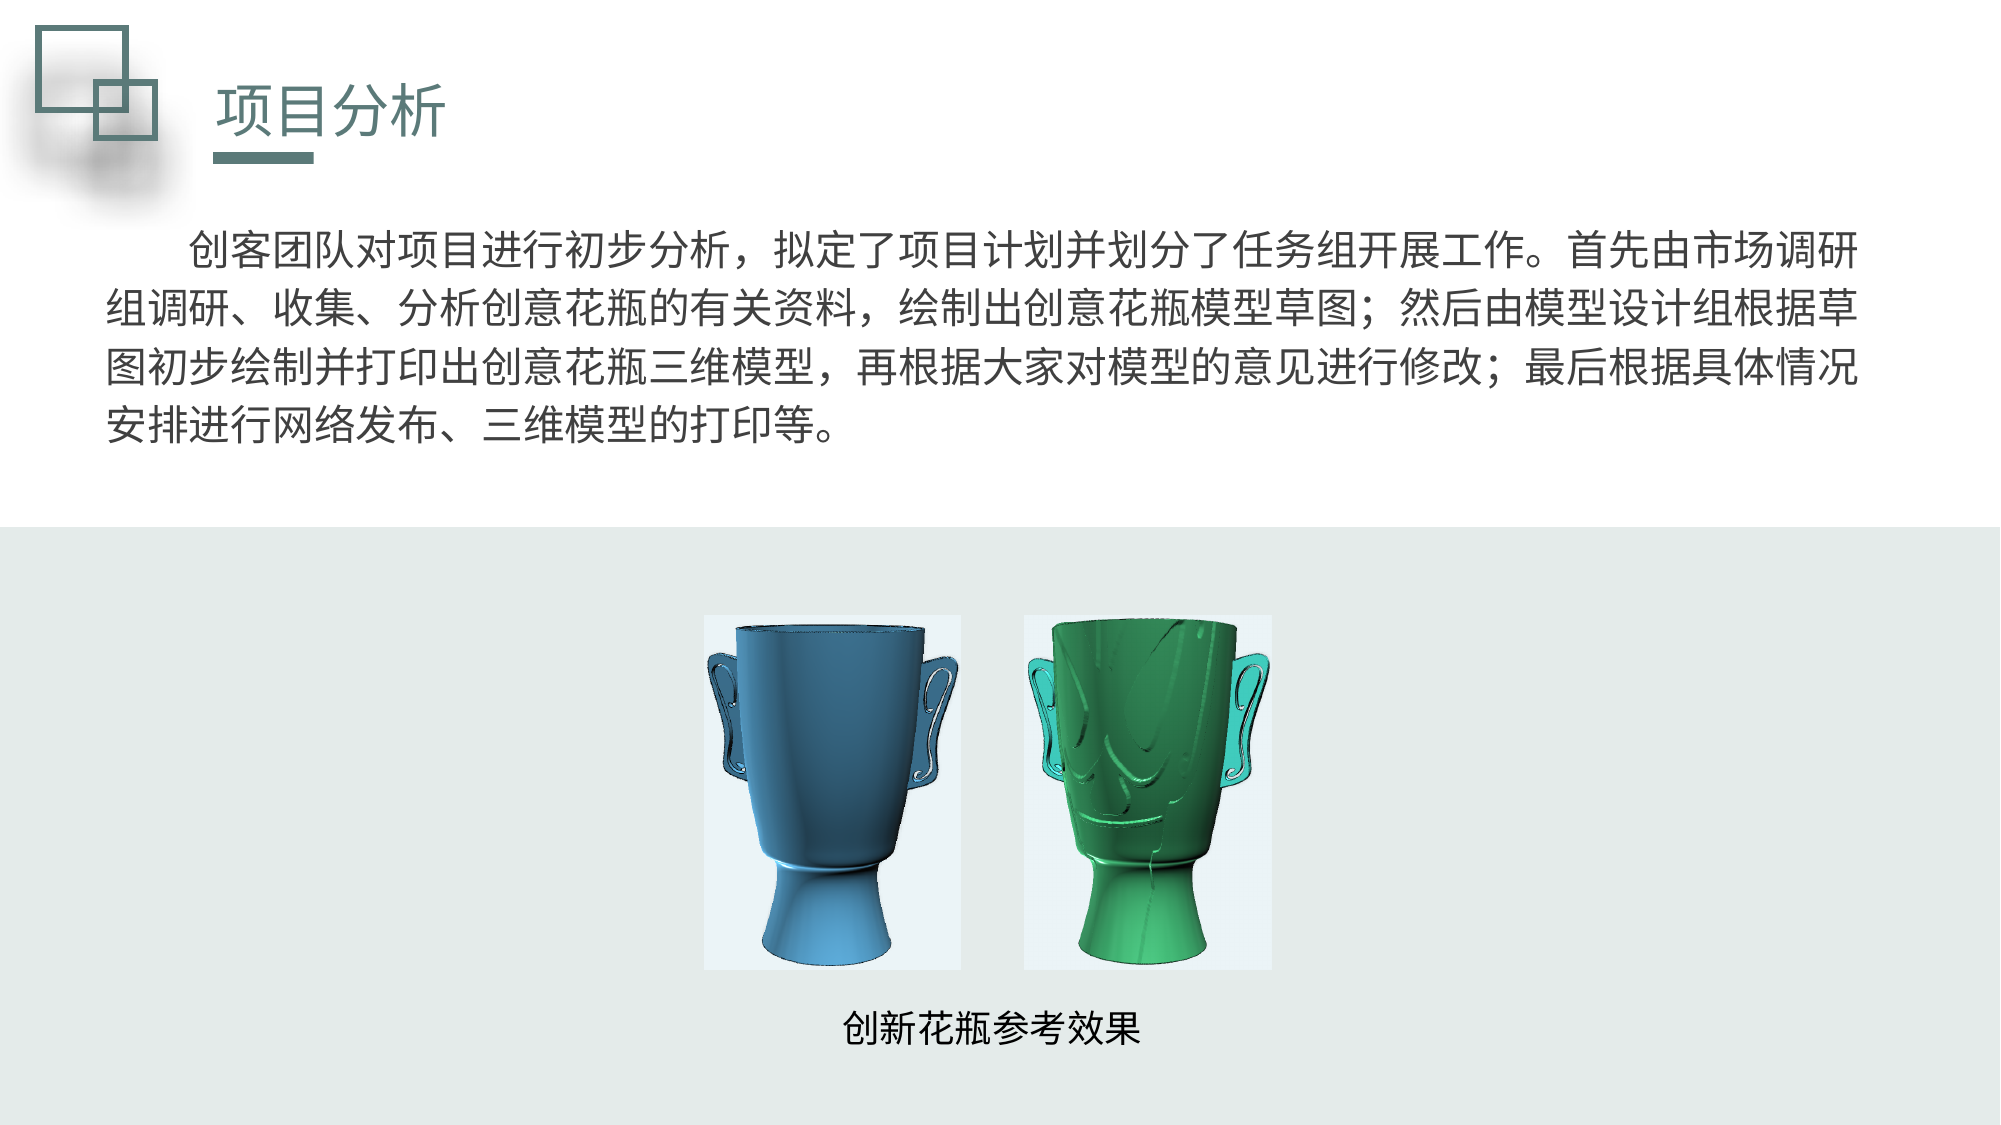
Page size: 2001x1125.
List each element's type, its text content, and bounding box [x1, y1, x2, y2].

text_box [173, 66, 481, 164]
text_box 创新花瓶参考效果 [827, 998, 1173, 1058]
picture [1024, 615, 1272, 970]
text_box [0, 526, 2000, 1125]
text_box [37, 27, 127, 111]
text_box 创客团队对项目进行初步分析，拟定了项目计划并划分了任务组开展工作。首先由市场调研组调研、收集、分析创意花瓶的有关资料，绘制出创意花瓶模型草图；然后由模型设计组根据草图初步绘制并打印出创意花瓶三维模型，再根据大家对模型的意见进行修改；最后根据具体情况安排进行网络发布、三维模型的打印等。 [90, 208, 1914, 457]
text_box [95, 81, 156, 139]
picture [704, 615, 961, 970]
